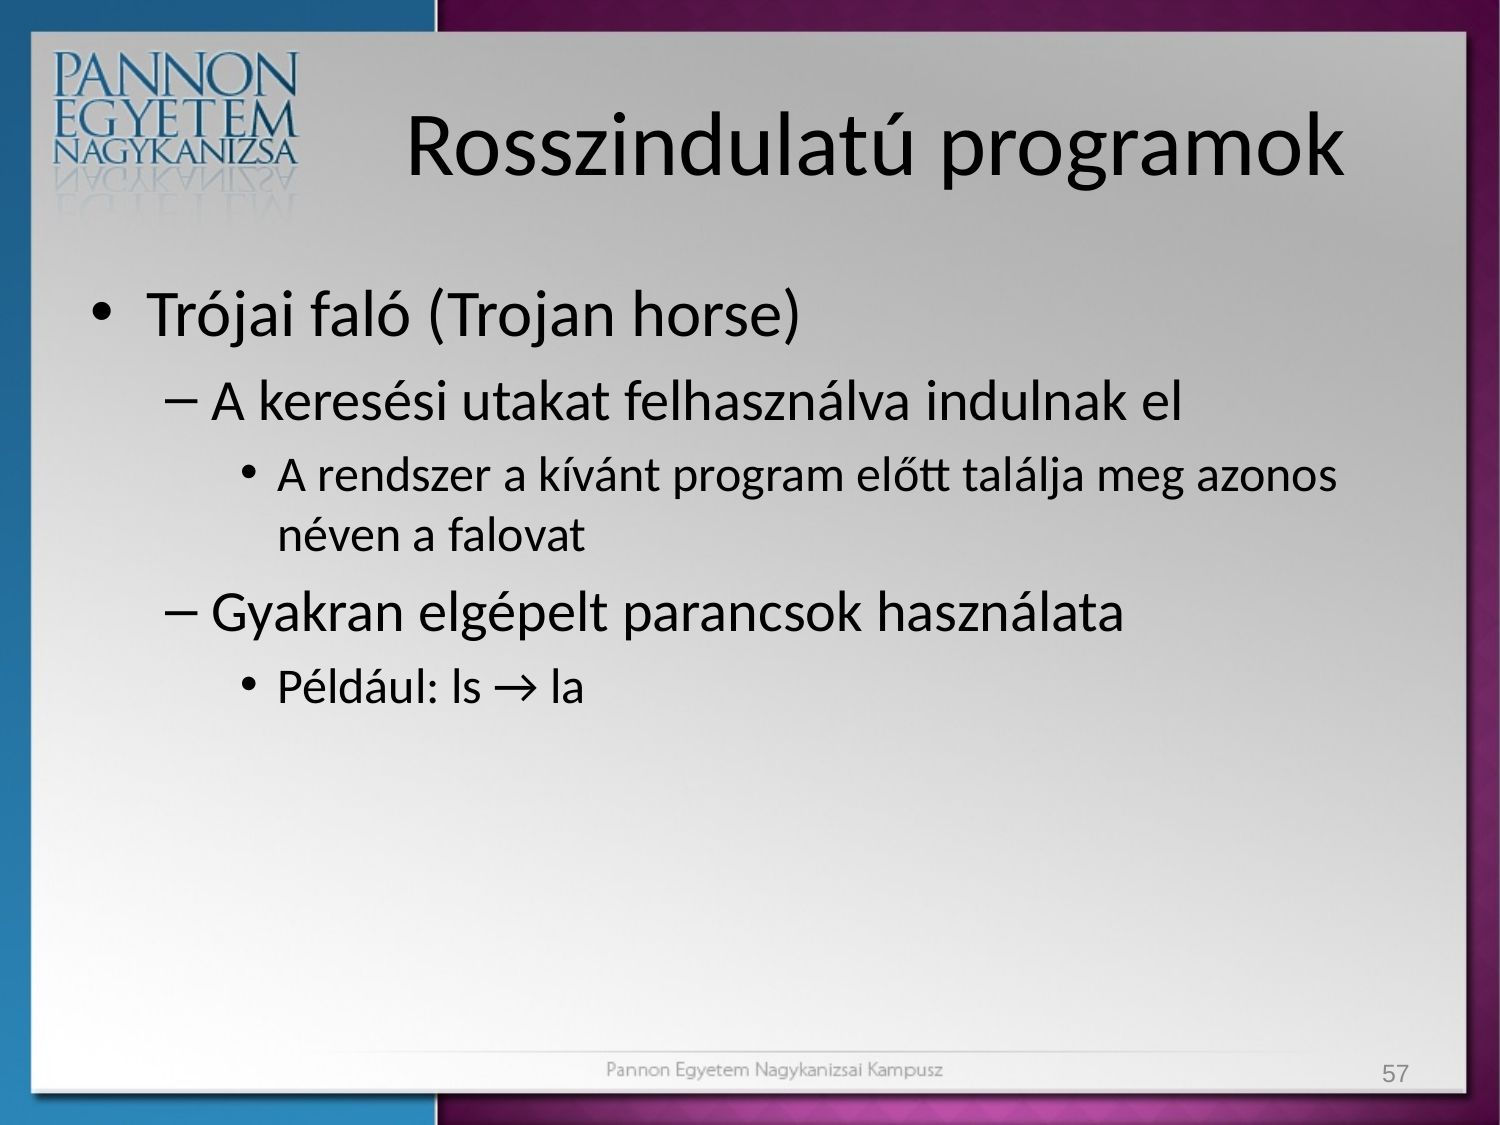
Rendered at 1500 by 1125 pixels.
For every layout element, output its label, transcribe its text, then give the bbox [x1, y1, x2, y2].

list Trójai faló (Trojan horse) A keresési utakat felhasználva indulnak el A rendszer a kívánt program előtt találja meg azonos néven a falovat Gyakran elgépelt parancsok használata Például: ls → la [75, 262, 1425, 1038]
slide_number 57 [1074, 1042, 1425, 1103]
title Rosszindulatú programok [328, 45, 1425, 233]
picture [0, 0, 1500, 1125]
